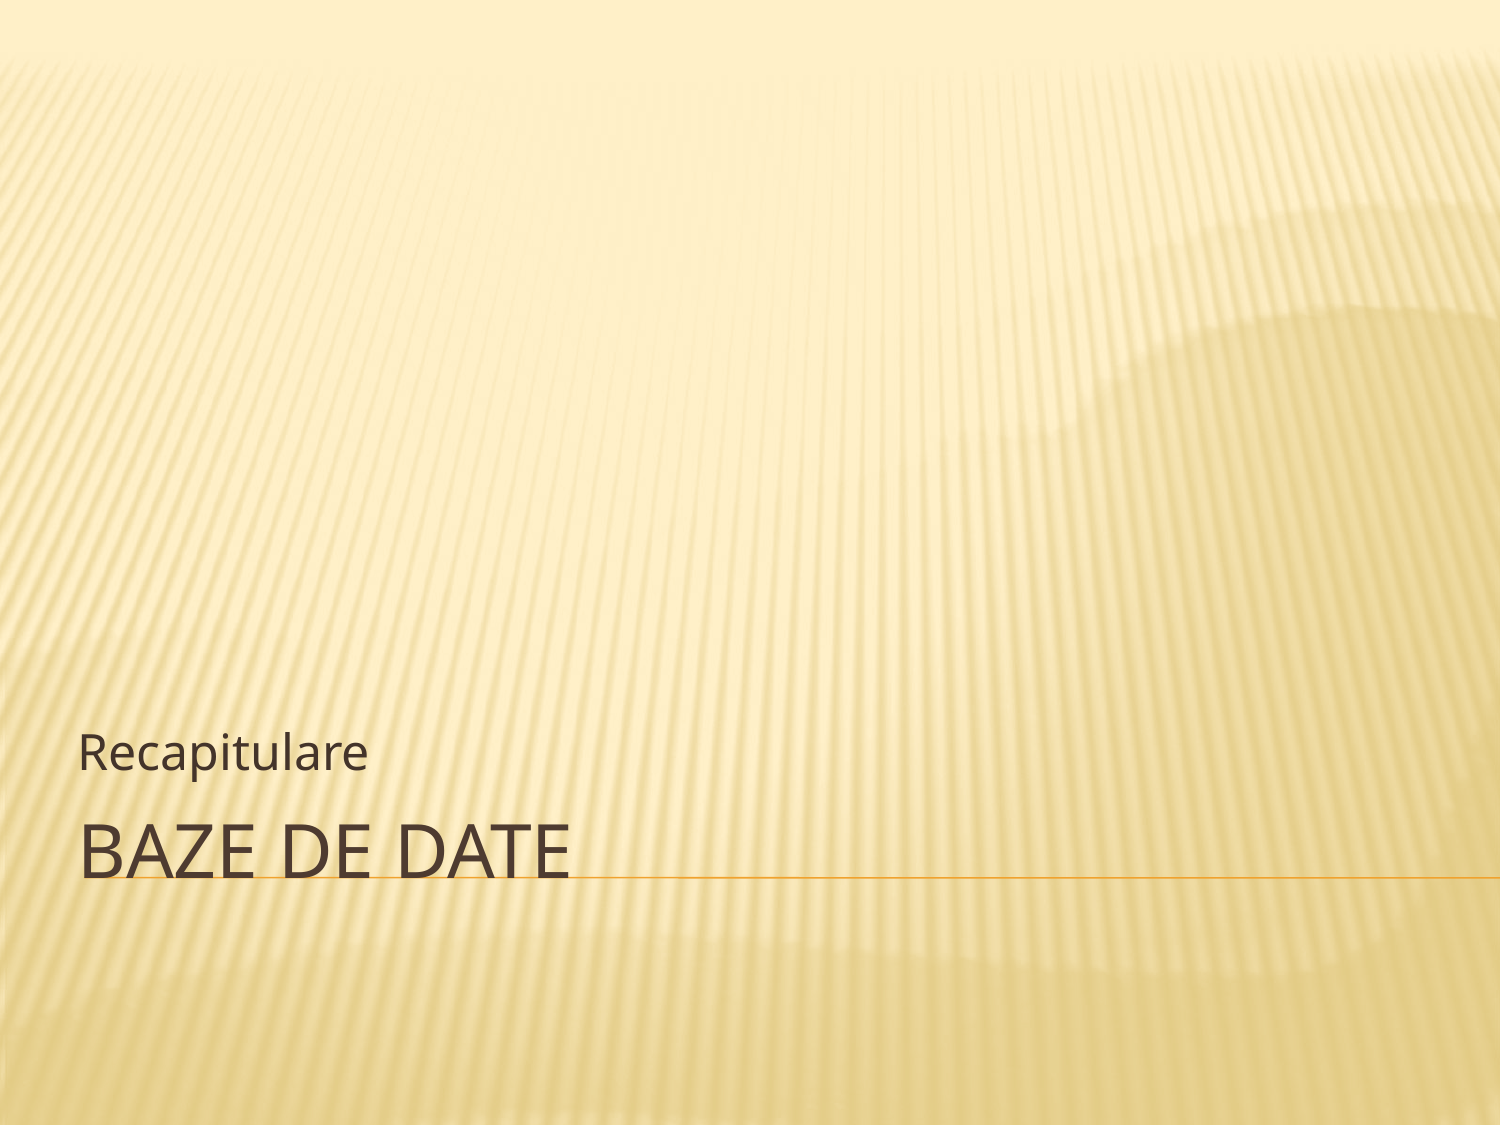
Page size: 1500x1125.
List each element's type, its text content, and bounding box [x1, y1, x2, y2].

subtitle Recapitulare [62, 637, 1450, 788]
title Baze dE date [62, 796, 1450, 997]
